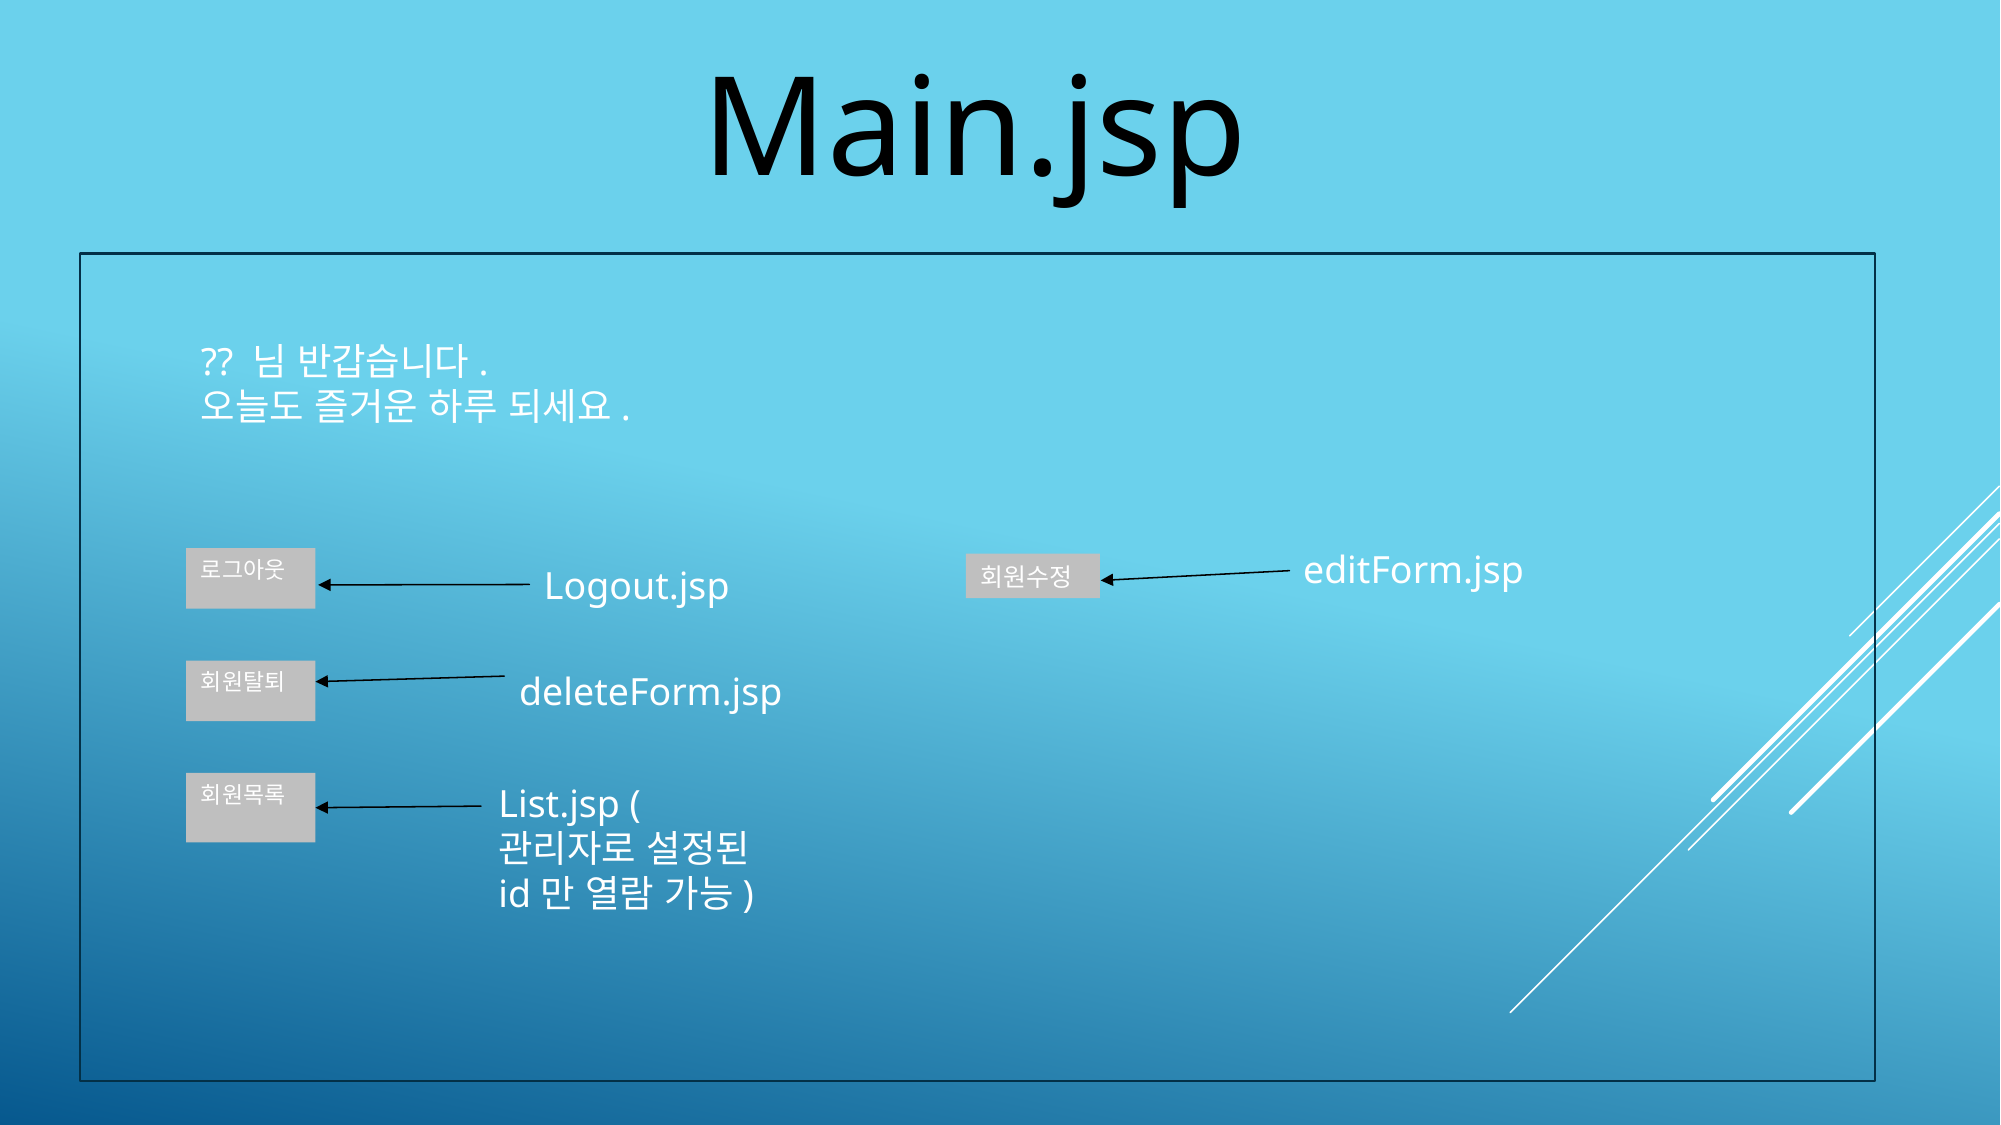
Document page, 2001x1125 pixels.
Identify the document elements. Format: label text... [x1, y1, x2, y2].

text_box Logout.jsp [529, 554, 799, 615]
text_box [79, 252, 1876, 1082]
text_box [315, 675, 505, 683]
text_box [315, 805, 482, 809]
text_box 회원수정 [965, 553, 1100, 599]
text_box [1100, 570, 1290, 581]
text_box Main.jsp [687, 30, 1922, 210]
